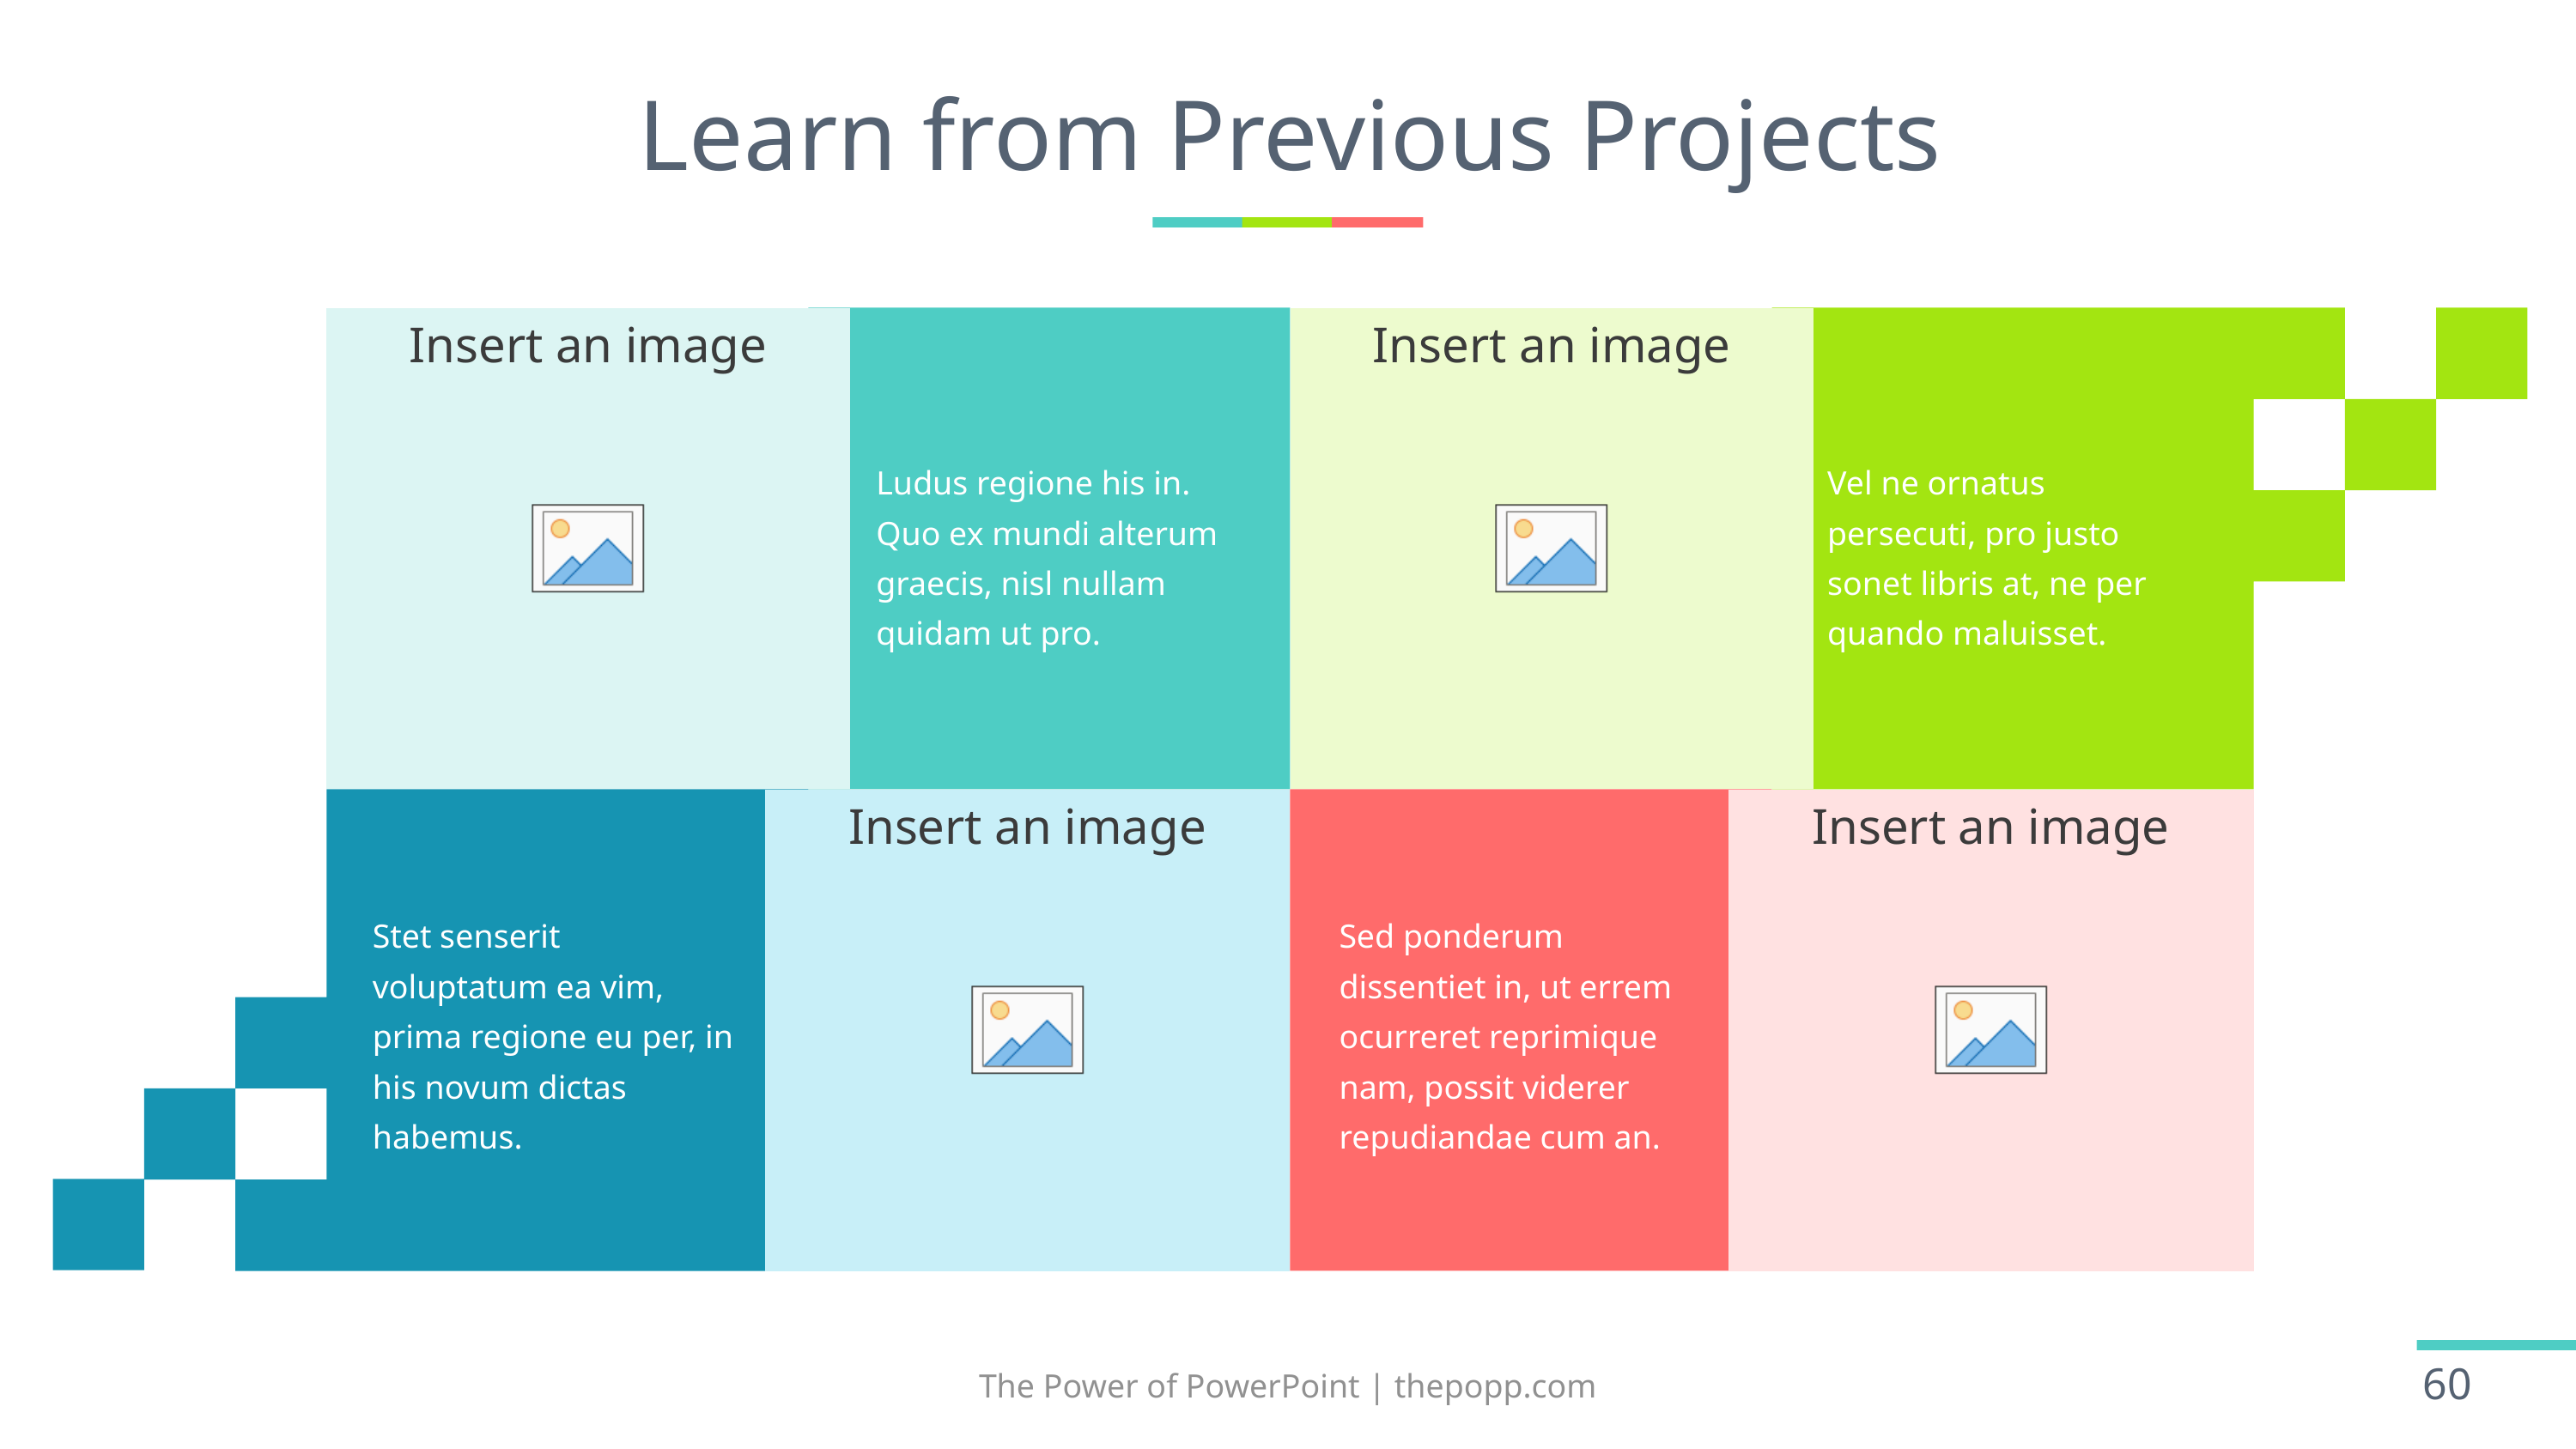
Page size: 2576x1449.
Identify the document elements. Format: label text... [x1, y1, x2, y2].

list Ludus regione his in. Quo ex mundi alterum graecis, nisl nullam quidam ut pro. [863, 356, 1261, 747]
list Sed ponderum dissentiet in, ut errem ocurreret reprimique nam, possit viderer repudiandae cum an. [1326, 835, 1723, 1225]
footer The Power of PowerPoint | thepopp.com [853, 1349, 1723, 1427]
picture [326, 307, 2254, 1271]
list Vel ne ornatus persecuti, pro justo sonet libris at, ne per quando maluisset. [1814, 356, 2211, 747]
slide_number 60 [2409, 1351, 2576, 1421]
title Learn from Previous Projects [69, 49, 2512, 230]
list Stet senserit voluptatum ea vim, prima regione eu per, in his novum dictas habemus. [359, 835, 756, 1225]
